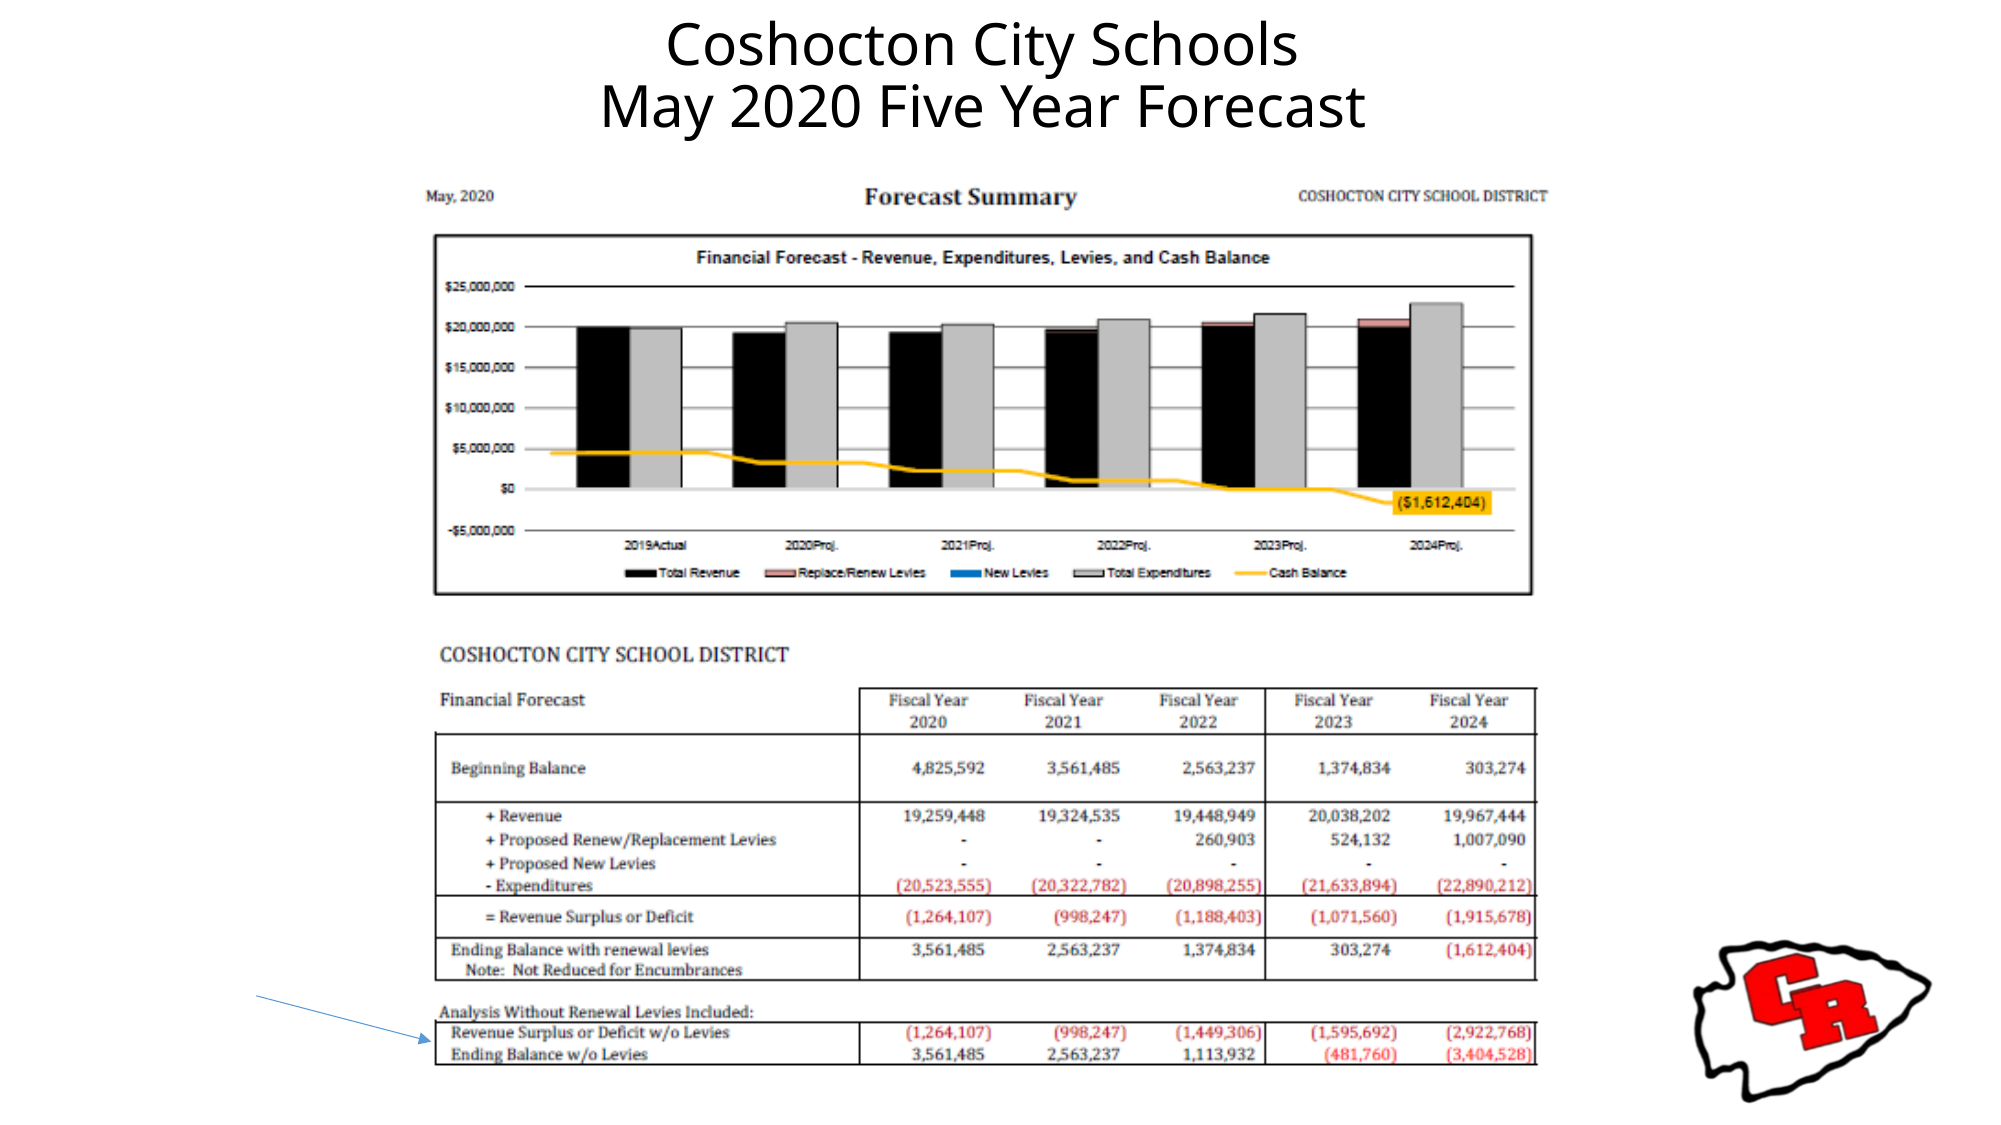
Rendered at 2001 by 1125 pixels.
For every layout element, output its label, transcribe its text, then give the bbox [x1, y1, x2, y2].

picture [415, 174, 1551, 1075]
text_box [256, 995, 432, 1042]
picture [1615, 898, 1969, 1125]
text_box Coshocton City Schools May 2020 Five Year Forecast [120, 0, 1846, 161]
